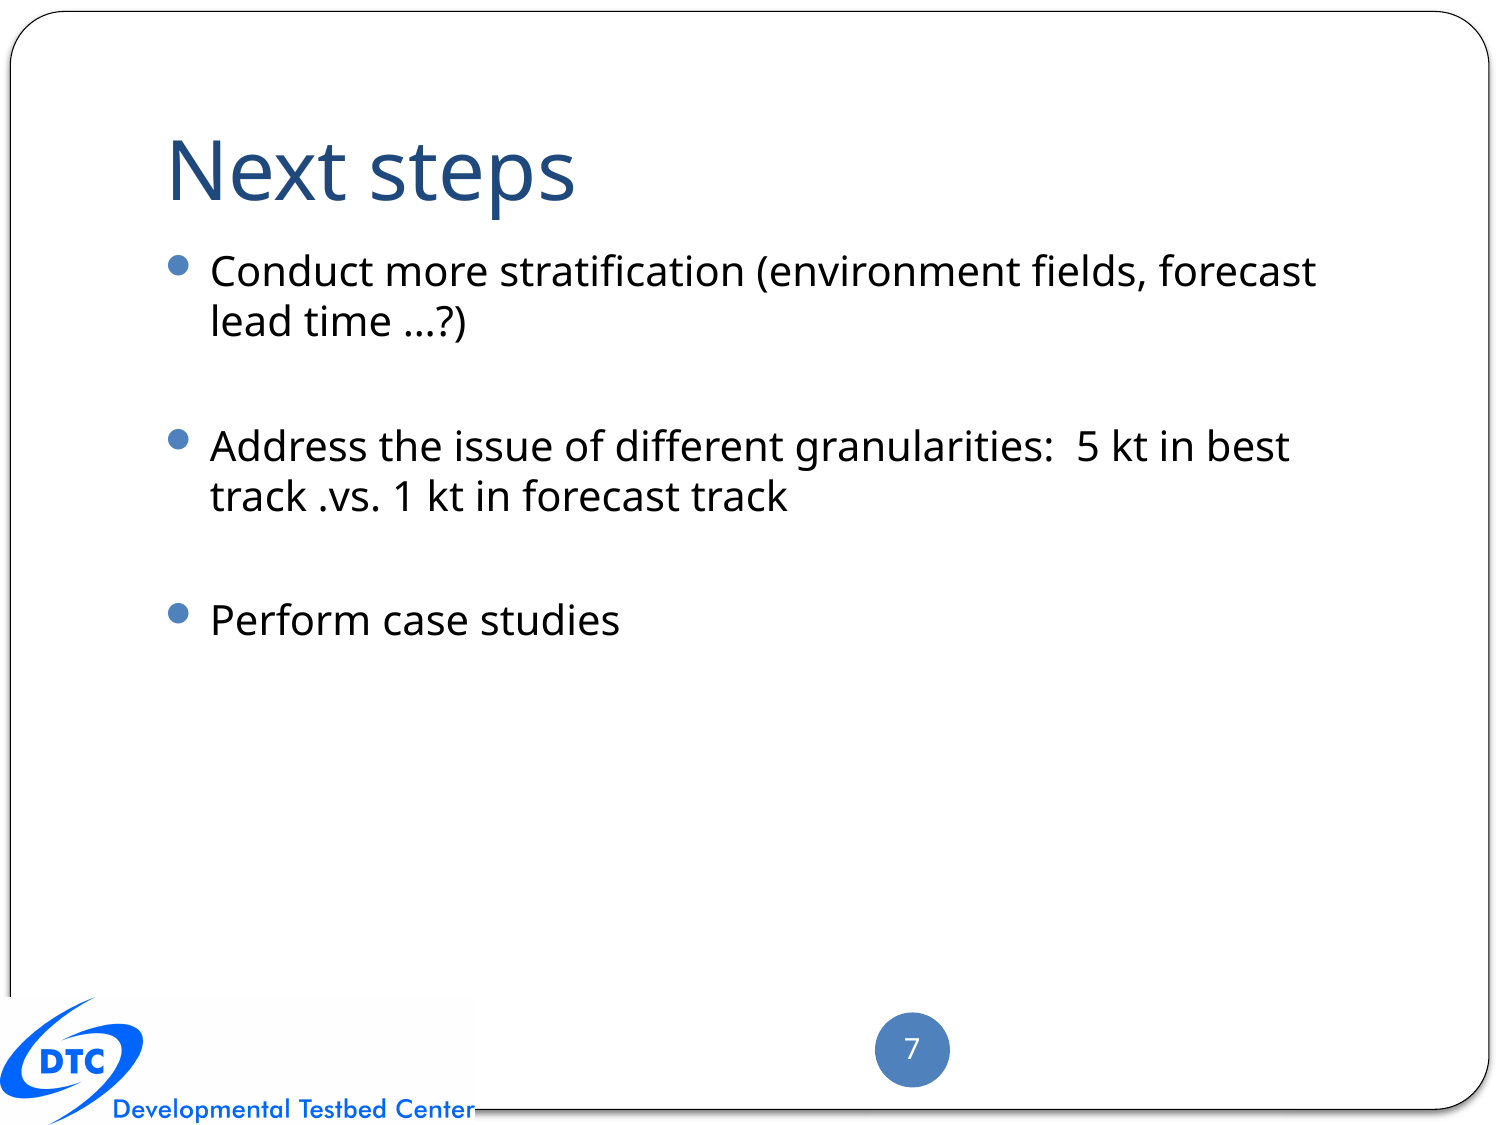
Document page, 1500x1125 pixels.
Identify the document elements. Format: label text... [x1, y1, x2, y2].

picture [0, 997, 475, 1125]
title Next steps [149, 44, 1426, 233]
list Conduct more stratification (environment fields, forecast lead time …?) Address the issue of different granularities: 5 kt in best track .vs. 1 kt in forecast track Perform case studies [149, 237, 1426, 988]
slide_number 7 [874, 1012, 950, 1088]
